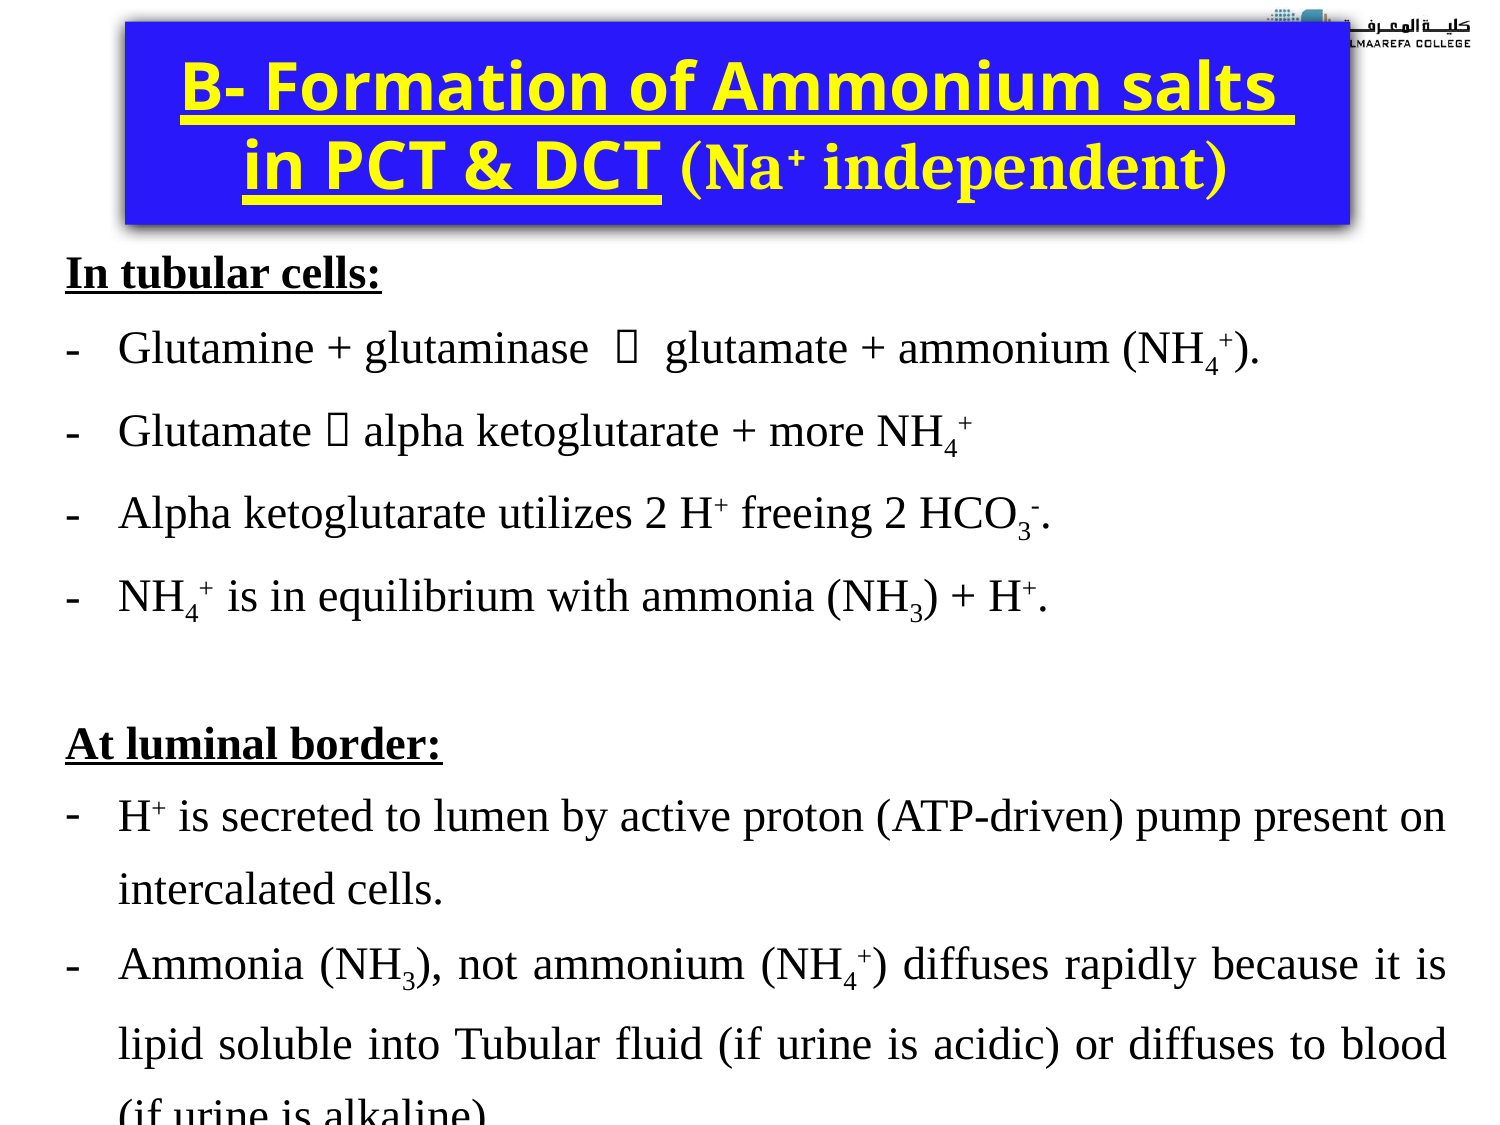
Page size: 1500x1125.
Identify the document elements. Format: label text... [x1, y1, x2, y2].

title B- Formation of Ammonium salts in PCT & DCT (Na+ independent) [125, 21, 1350, 225]
list In tubular cells: Glutamine + glutaminase  glutamate + ammonium (NH4+). Glutamate  alpha ketoglutarate + more NH4+ Alpha ketoglutarate utilizes 2 H+ freeing 2 HCO3-. NH4+ is in equilibrium with ammonia (NH3) + H+. At luminal border: H+ is secreted to lumen by active proton (ATP-driven) pump present on intercalated cells. Ammonia (NH3), not ammonium (NH4+) diffuses rapidly because it is lipid soluble into Tubular fluid (if urine is acidic) or diffuses to blood (if urine is alkaline). [50, 212, 1463, 1125]
picture [1262, 0, 1475, 65]
